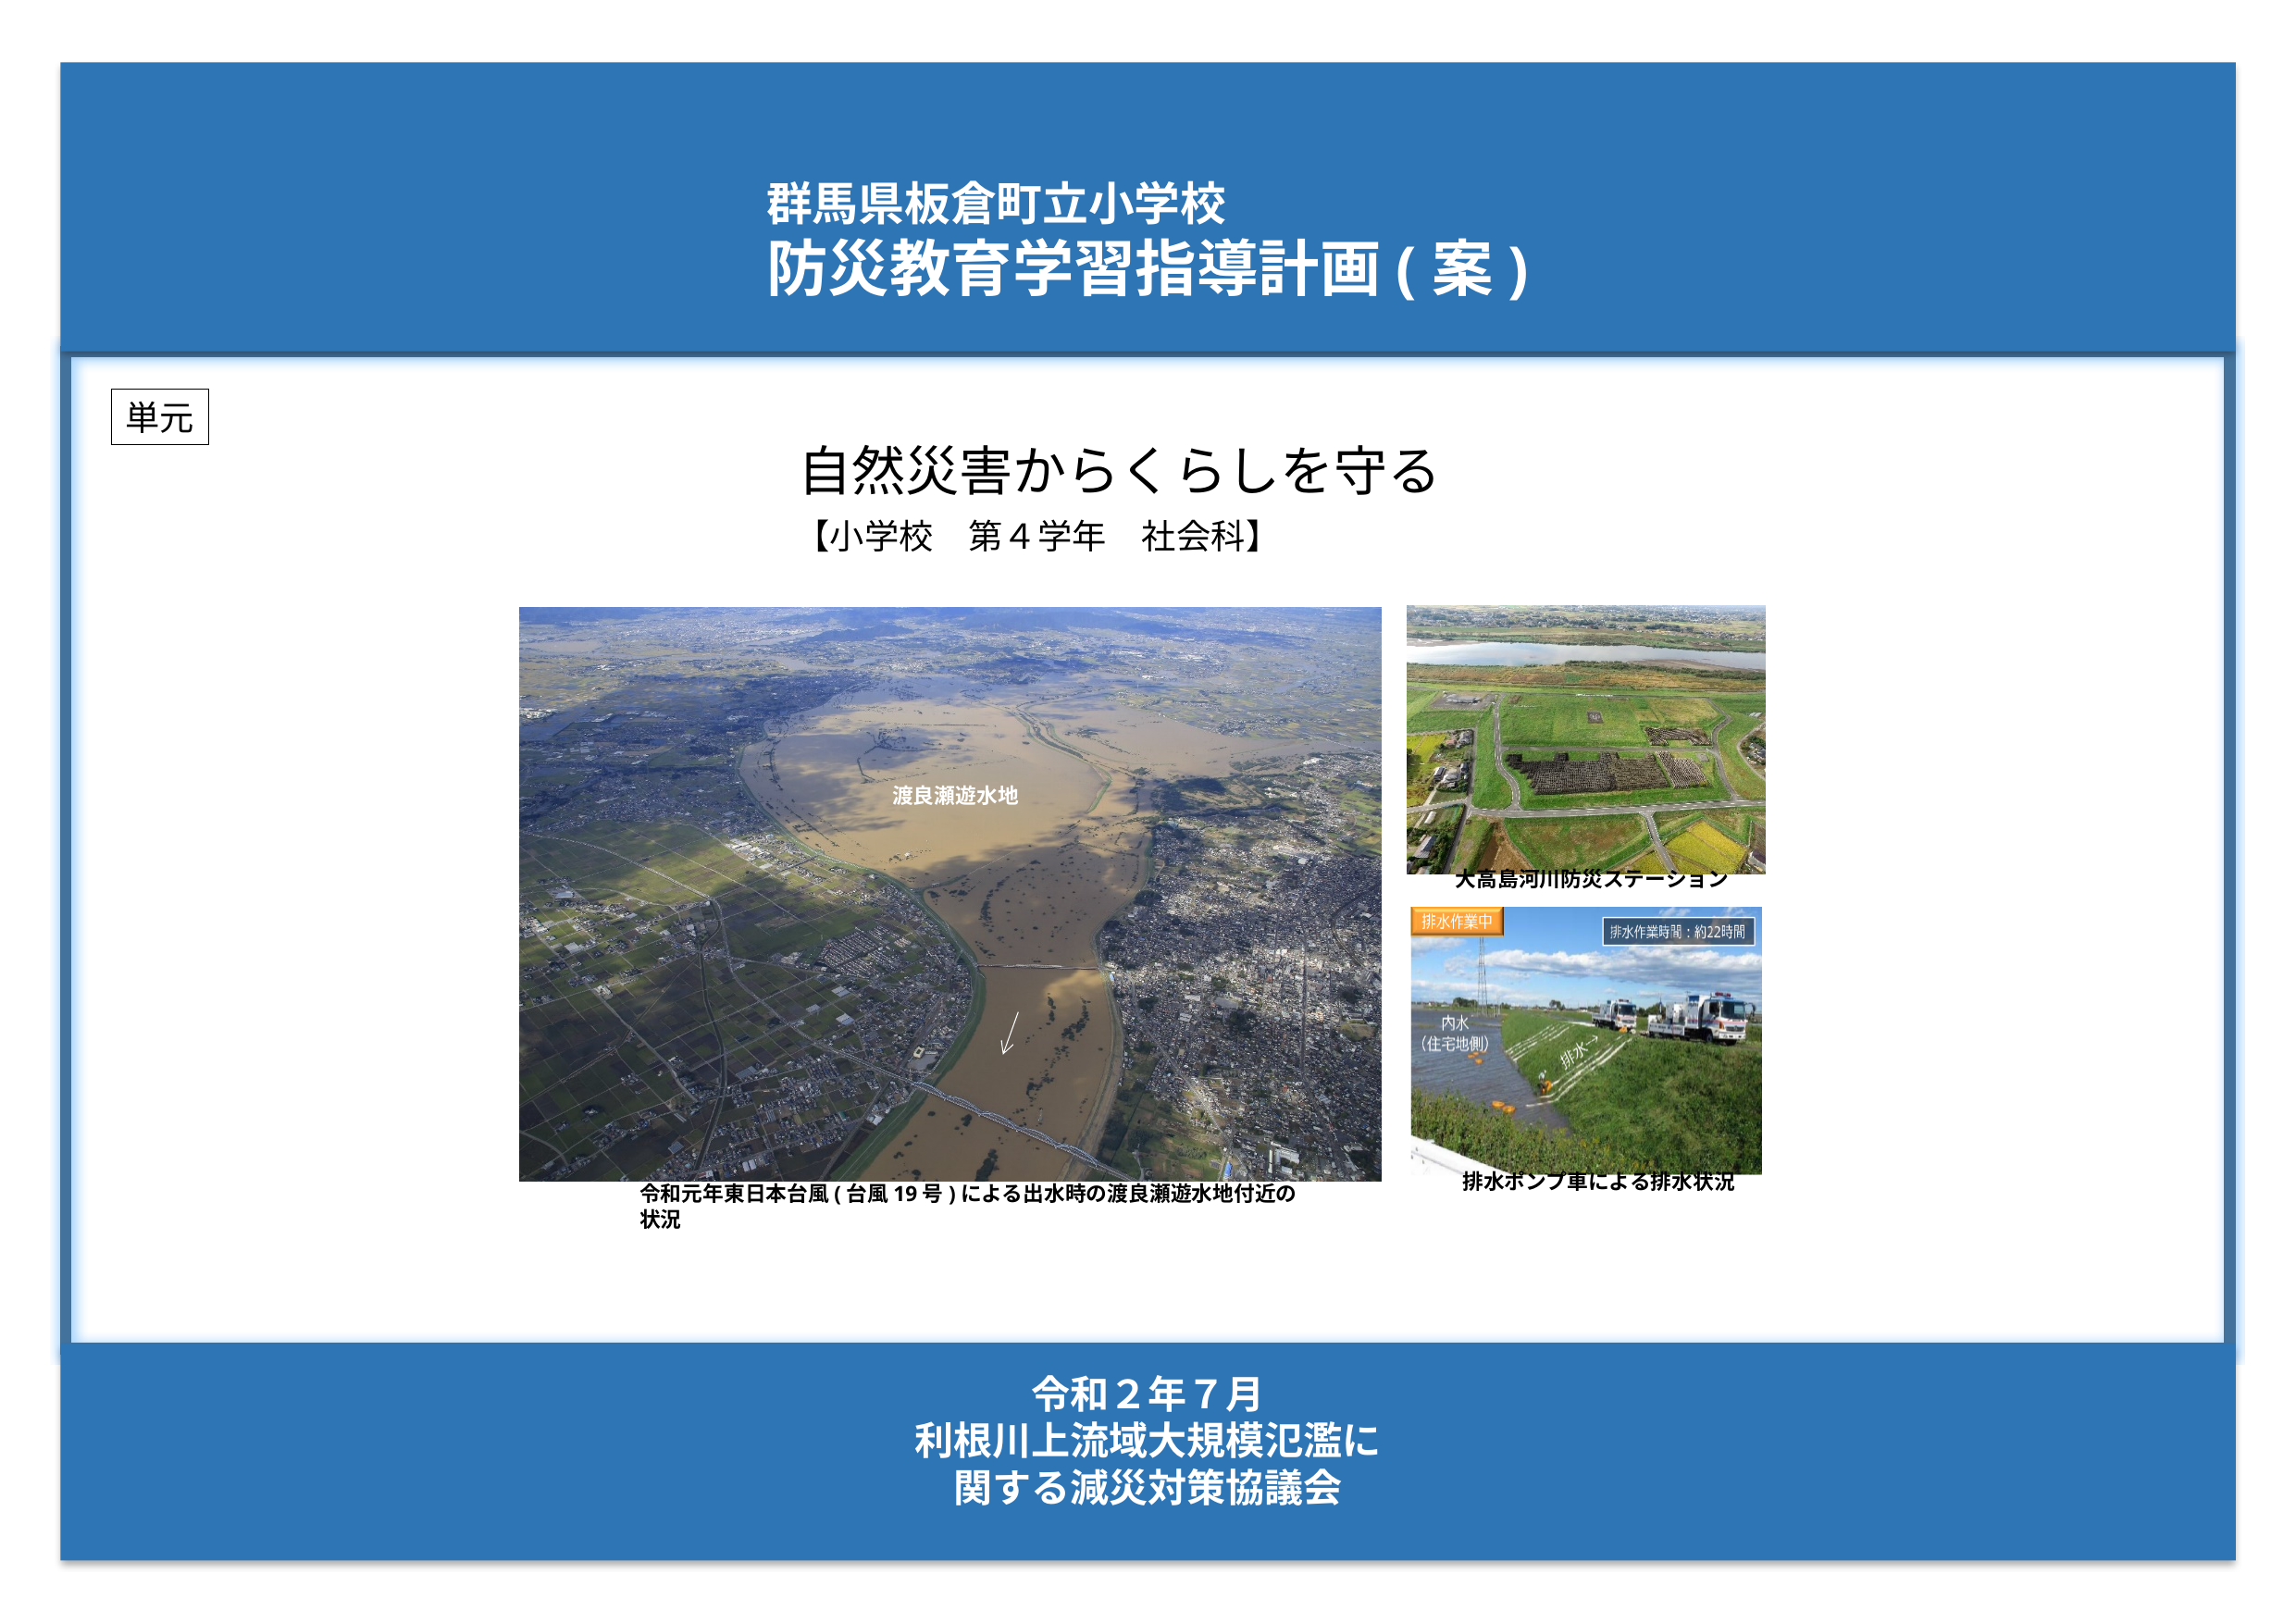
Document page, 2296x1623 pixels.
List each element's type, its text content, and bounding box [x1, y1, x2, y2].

text_box [65, 364, 2230, 1343]
text_box 令和２年７月 利根川上流域大規模氾濫に 関する減災対策協議会 [610, 1363, 1685, 1517]
text_box 自然災害からくらしを守る [784, 430, 1457, 509]
text_box 【小学校 第４学年 社会科】 [781, 507, 1296, 563]
picture [519, 607, 1382, 1182]
text_box 単元 [111, 389, 209, 445]
text_box [59, 61, 2237, 353]
text_box 令和元年東日本台風(台風19号)による出水時の渡良瀬遊水地付近の状況 [626, 1182, 1326, 1239]
picture [1409, 907, 1762, 1176]
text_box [1002, 1011, 1019, 1055]
picture [1407, 605, 1766, 874]
text_box 群馬県板倉町立小学校 防災教育学習指導計画(案) [752, 167, 1543, 311]
text_box 排水ポンプ車による排水状況 [1448, 1161, 1770, 1201]
text_box 大高島河川防災ステーション [1441, 858, 1800, 898]
text_box [59, 1343, 2237, 1561]
